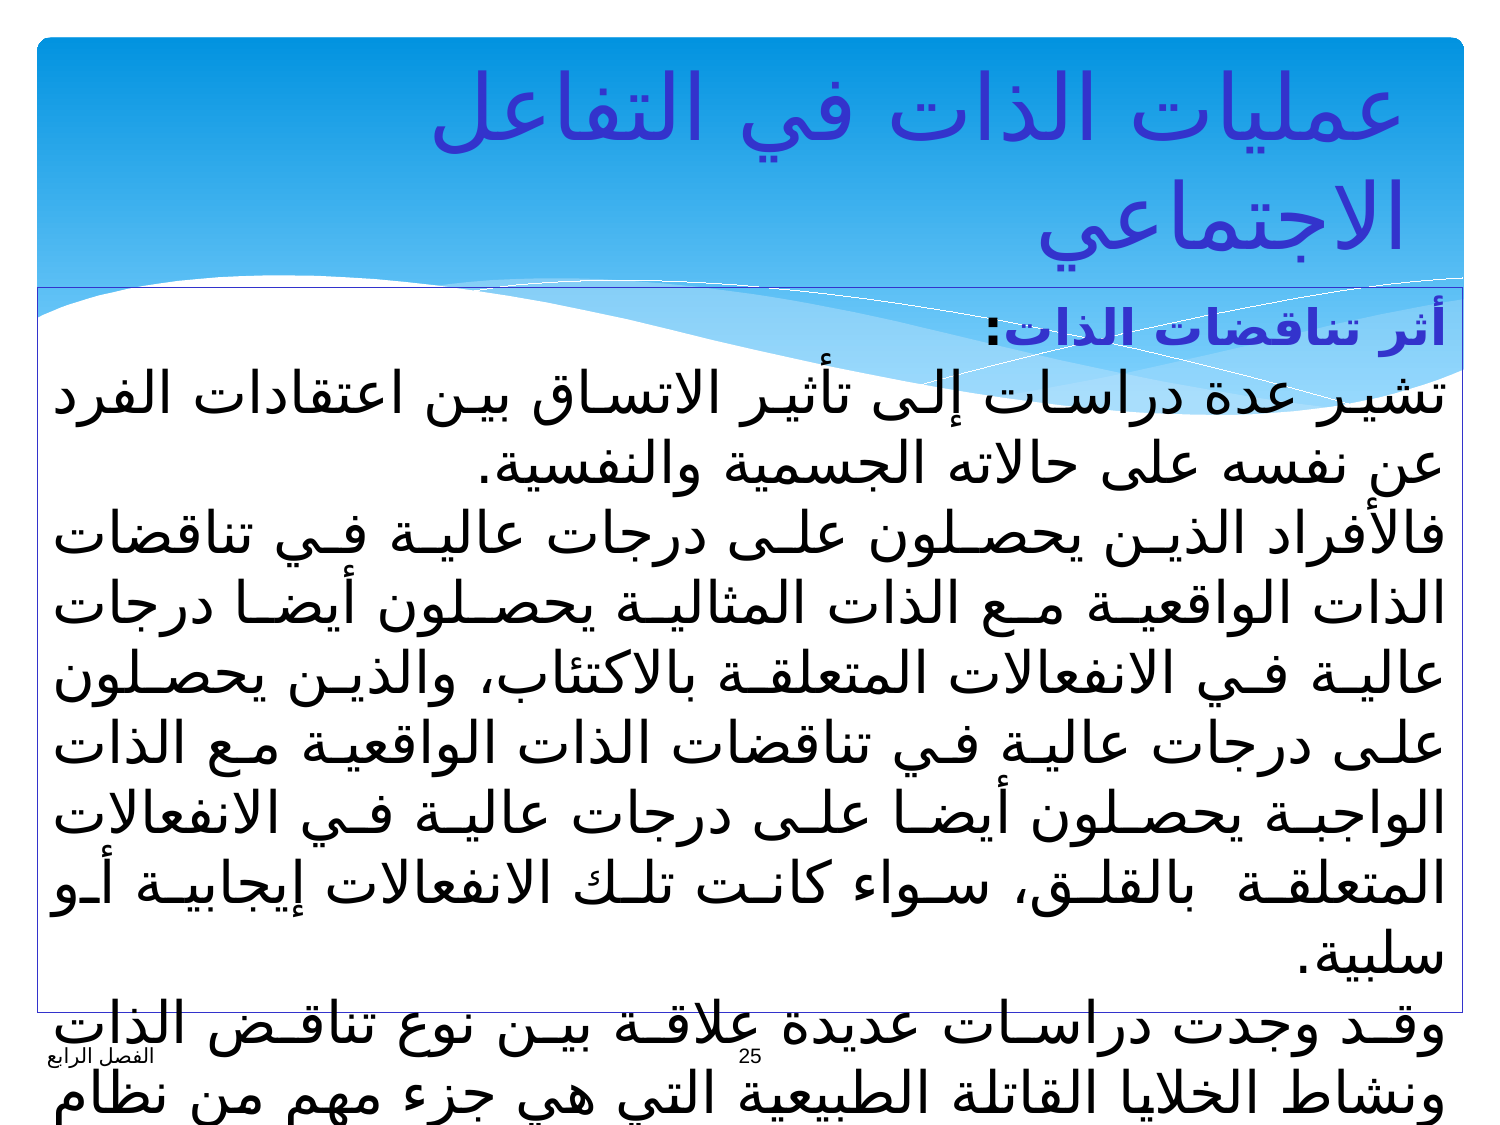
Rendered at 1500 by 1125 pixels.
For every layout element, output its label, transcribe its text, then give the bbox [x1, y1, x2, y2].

footer الفصل الرابع [31, 1025, 653, 1086]
title عمليات الذات في التفاعل الاجتماعي [75, 55, 1425, 261]
list أثر تناقضات الذات: تشير عدة دراسات إلى تأثير الاتساق بين اعتقادات الفرد عن نفسه على حالاته الجسمية والنفسية. فالأفراد الذين يحصلون على درجات عالية في تناقضات الذات الواقعية مع الذات المثالية يحصلون أيضا درجات عالية في الانفعالات المتعلقة بالاكتئاب، والذين يحصلون على درجات عالية في تناقضات الذات الواقعية مع الذات الواجبة يحصلون أيضا على درجات عالية في الانفعالات المتعلقة بالقلق، سواء كانت تلك الانفعالات إيجابية أو سلبية. وقد وجدت دراسات عديدة علاقة بين نوع تناقض الذات ونشاط الخلايا القاتلة الطبيعية التي هي جزء مهم من نظام المناعة لدى الإنسان.( في حالة القهم العصابي, وحالة الشره العصابي) (تناقضات بين الذات الواقعية والذات الجسمية المثالية أو الواجبة) [37, 287, 1463, 1013]
slide_number 25 [654, 1025, 846, 1086]
